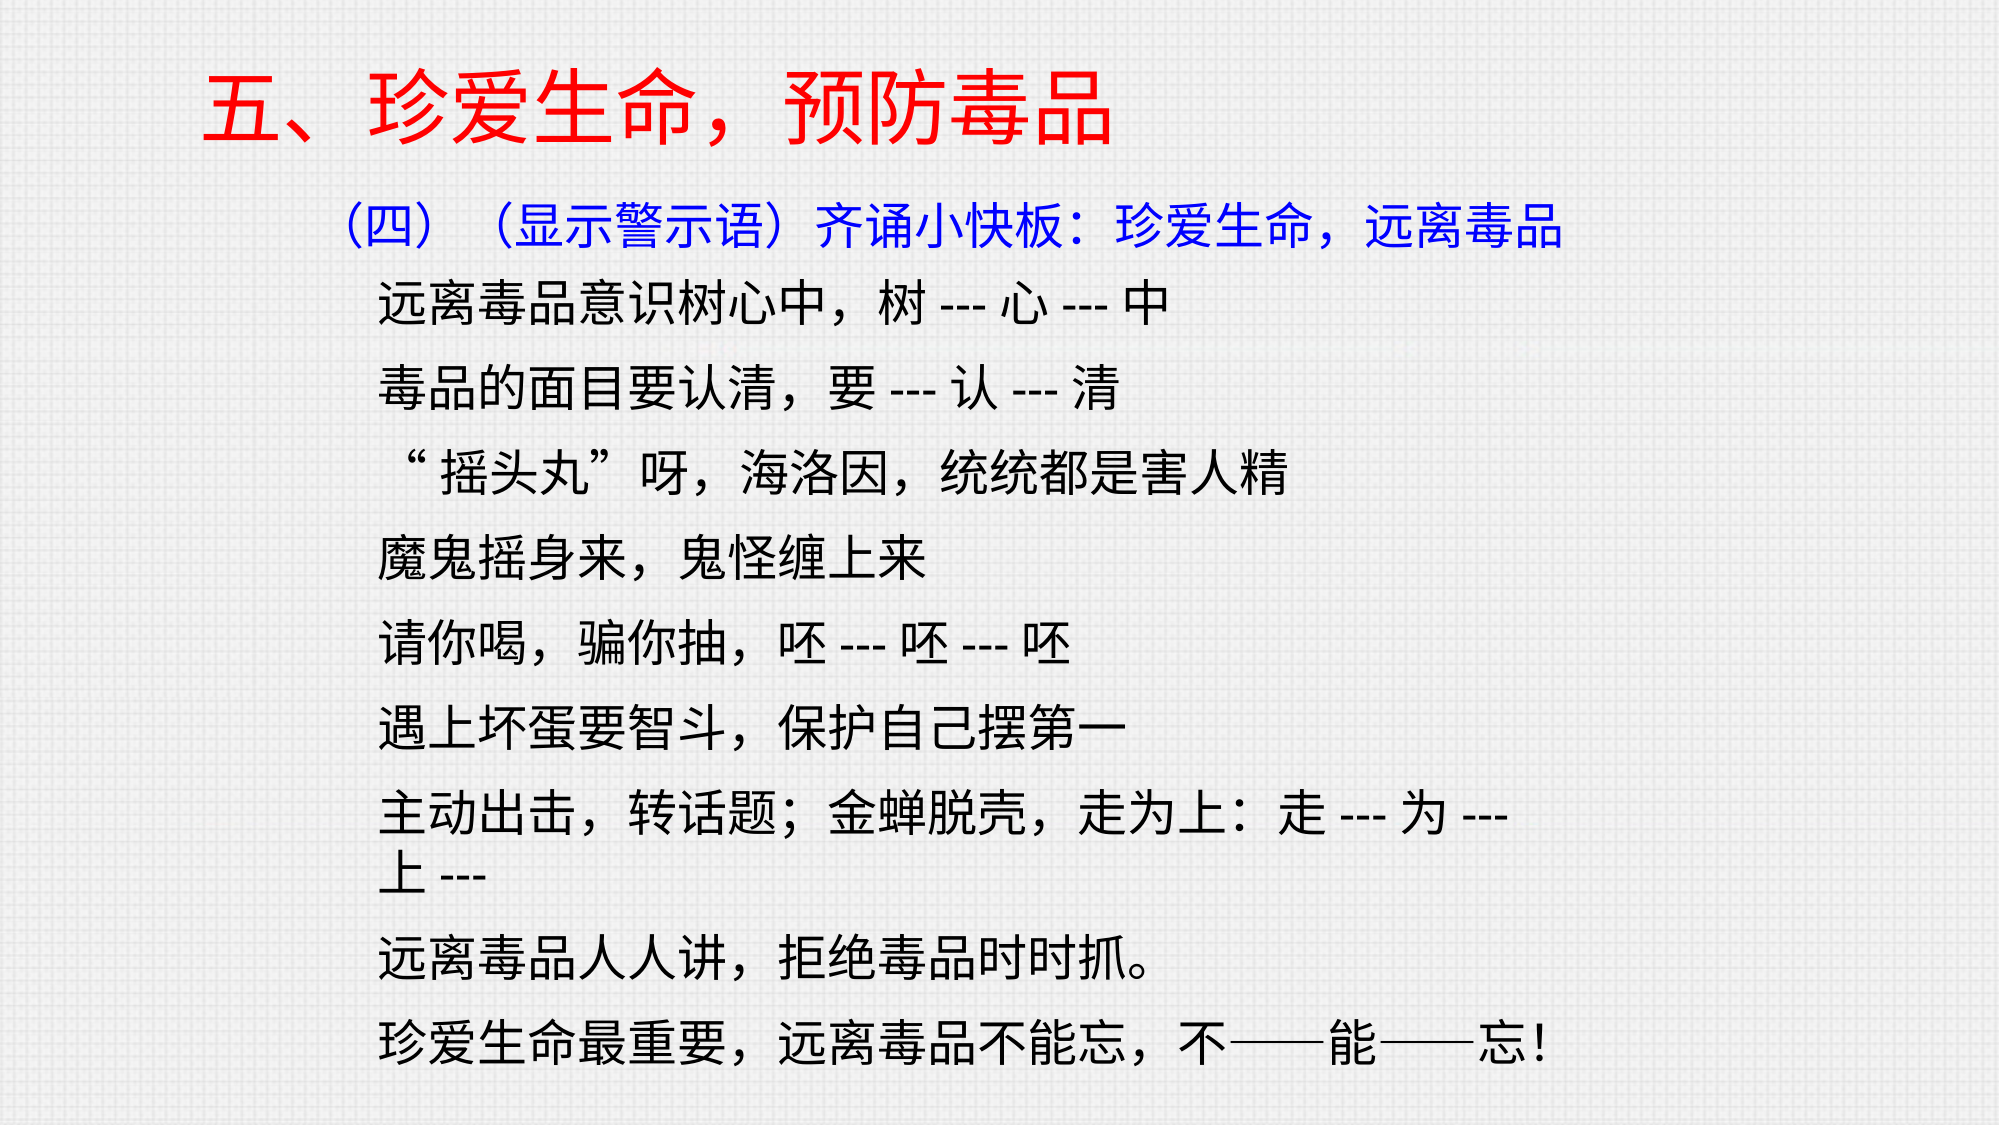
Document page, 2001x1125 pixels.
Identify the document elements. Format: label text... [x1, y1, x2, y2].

text_box （四）（显示警示语）齐诵小快板：珍爱生命，远离毒品 [300, 187, 1704, 263]
text_box 五、珍爱生命，预防毒品 [93, 24, 1221, 163]
picture [0, 0, 1999, 1125]
text_box 远离毒品意识树心中，树---心---中 毒品的面目要认清，要---认---清 “摇头丸”呀，海洛因，统统都是害人精 魔鬼摇身来，鬼怪缠上来 请你喝，骗你抽，呸---呸---呸 遇上坏蛋要智斗，保护自己摆第一 主动出击，转话题；金蝉脱壳，走为上：走---为---上--- 远离毒品人人讲，拒绝毒品时时抓。 珍爱生命最重要，远离毒品不能忘，不——能——忘！ [362, 263, 1600, 1079]
